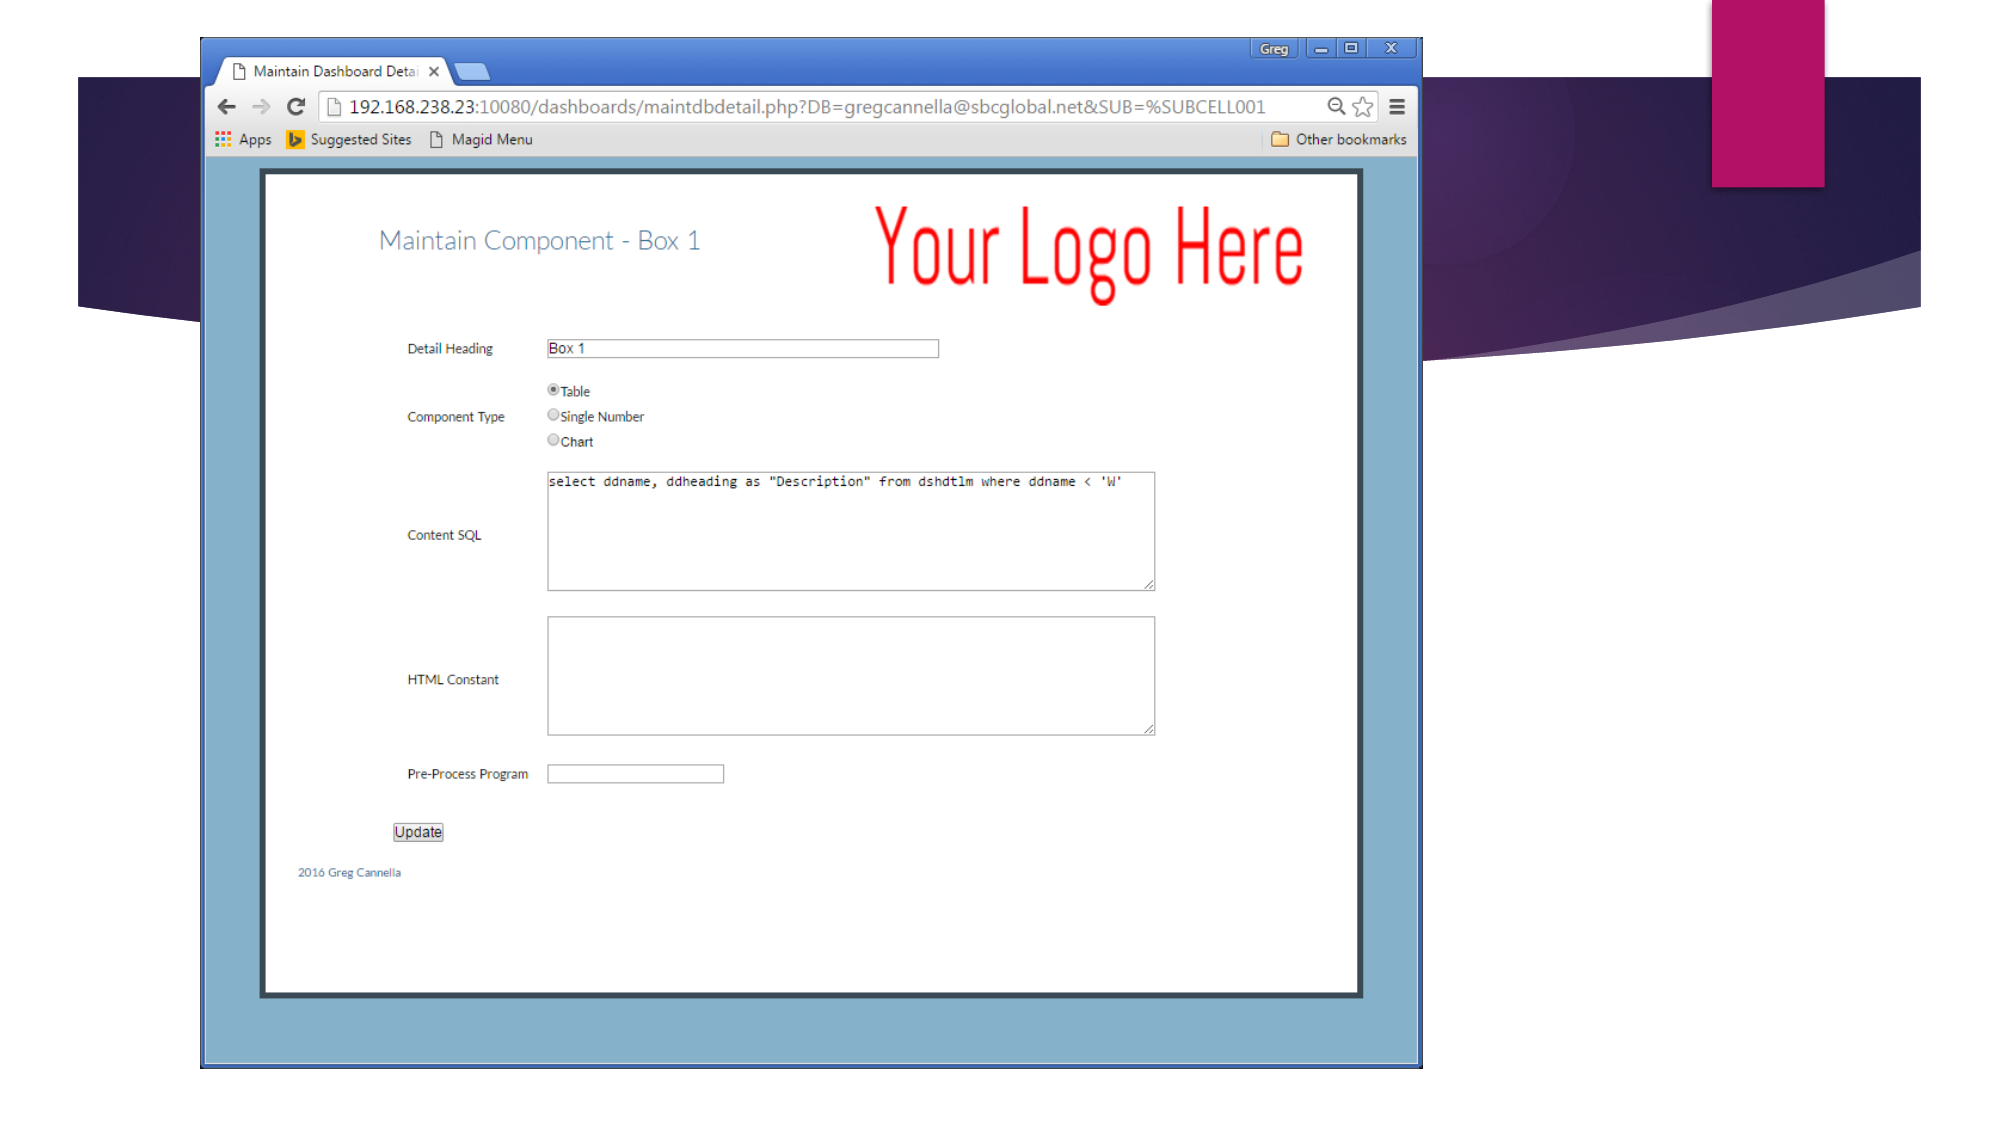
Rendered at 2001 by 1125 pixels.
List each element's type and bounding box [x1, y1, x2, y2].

picture [199, 37, 1423, 1070]
